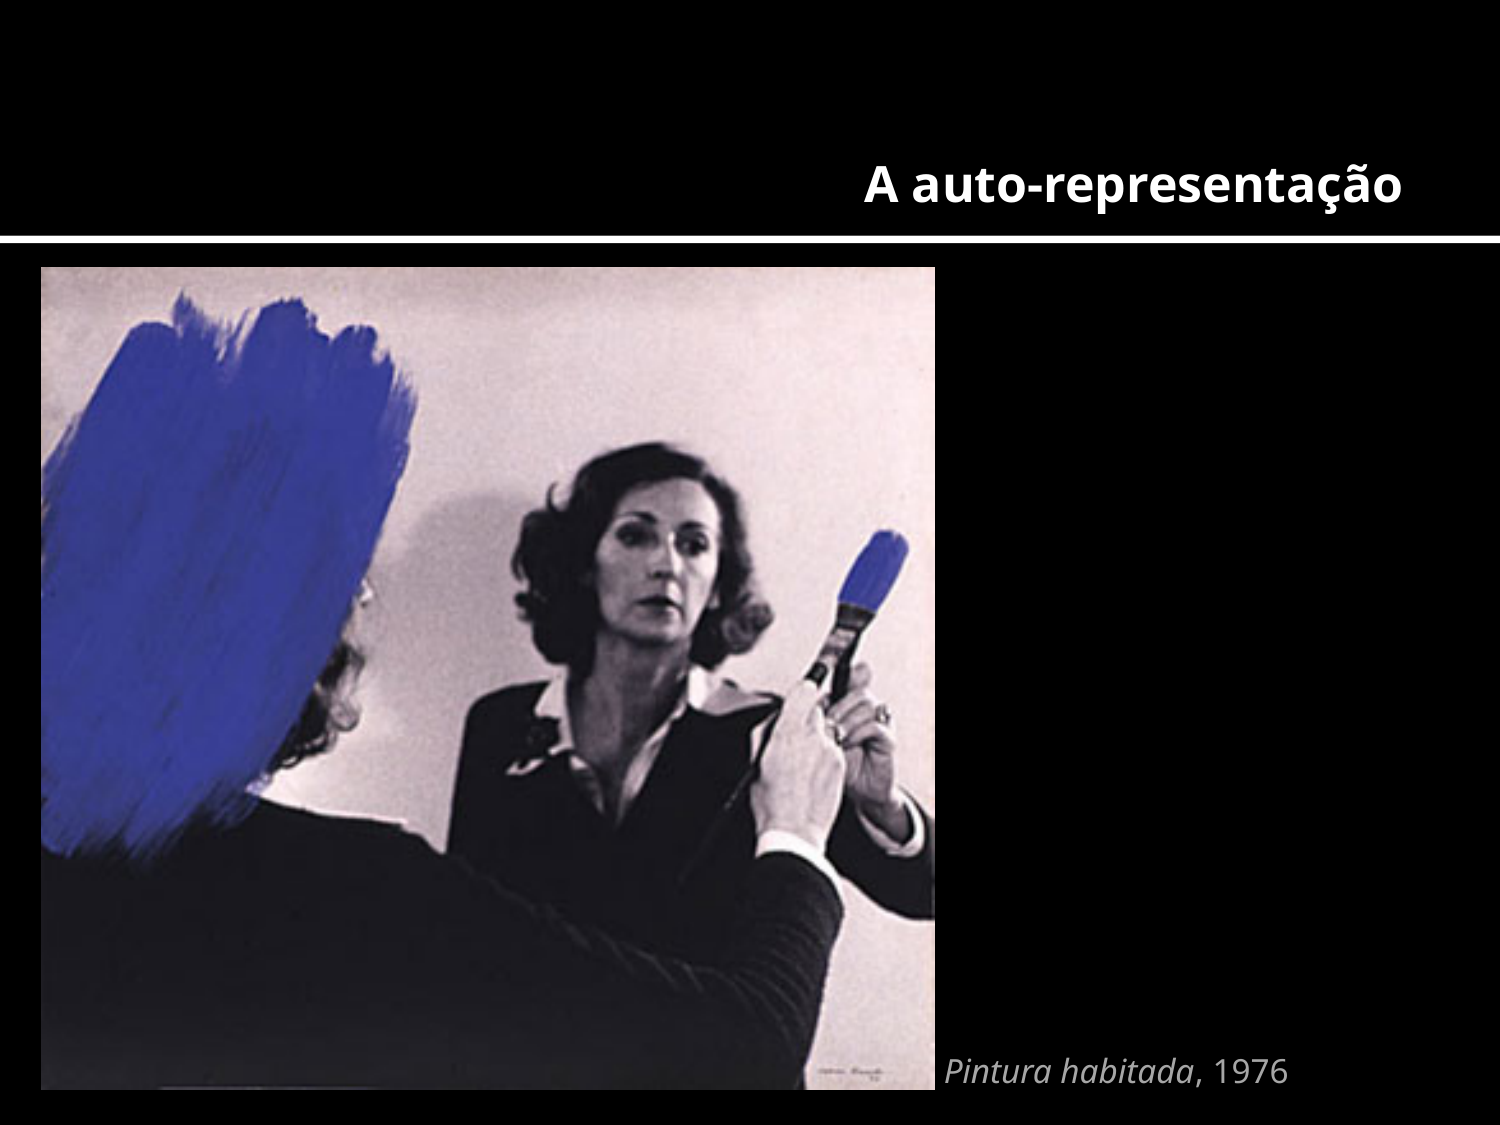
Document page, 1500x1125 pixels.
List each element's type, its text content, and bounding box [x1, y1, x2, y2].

text_box A auto-representação [560, 125, 1412, 239]
picture [41, 267, 935, 1090]
list Pintura habitada, 1976 [915, 1035, 1412, 1125]
